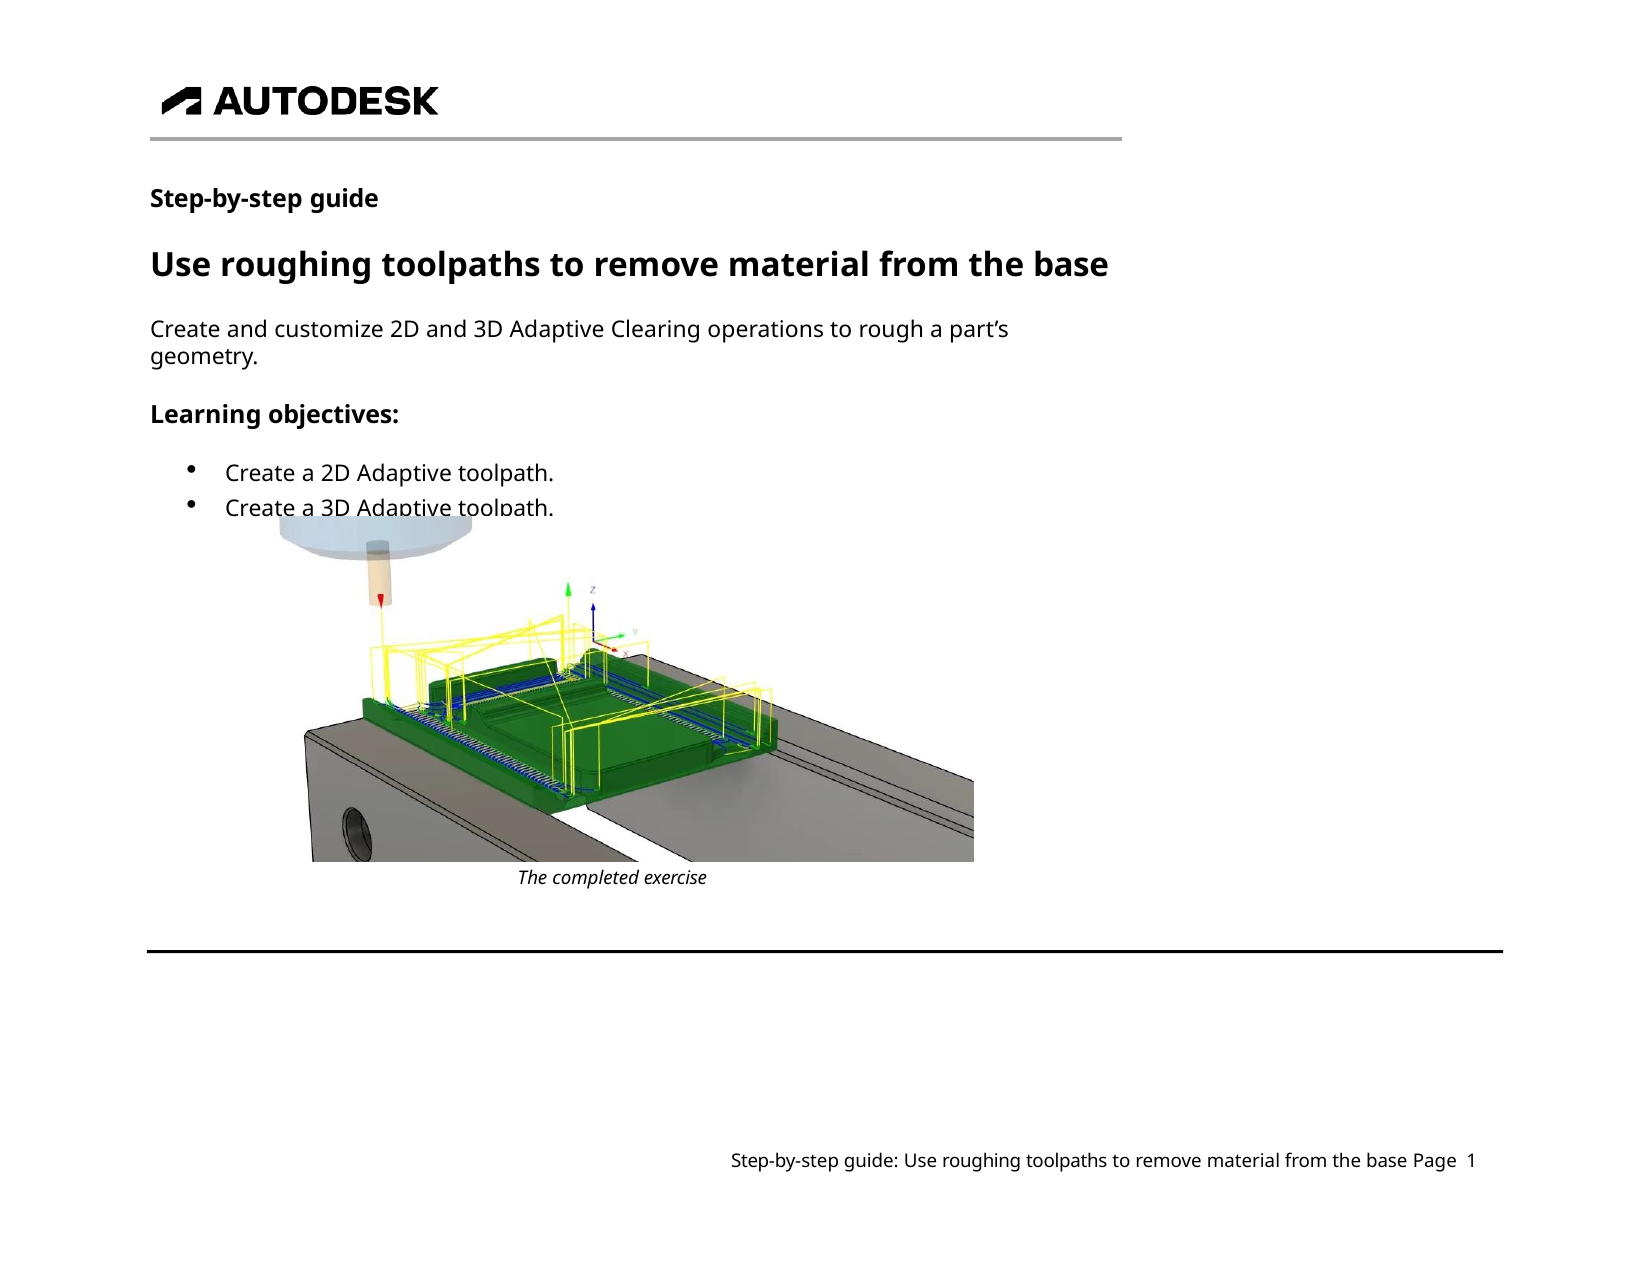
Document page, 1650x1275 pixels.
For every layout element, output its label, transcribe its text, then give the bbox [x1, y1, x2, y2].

picture [161, 86, 439, 115]
slide_number Step-by-step guide: Use roughing toolpaths to remove material from the base Page 10 [729, 1145, 1509, 1275]
text_box Step-by-step guide Use roughing toolpaths to remove material from the base Create and customize 2D and 3D Adaptive Clearing operations to rough a part’s geometry. Learning objectives: Create a 2D Adaptive toolpath. Create a 3D Adaptive toolpath. [147, 180, 1119, 521]
text_box [146, 950, 1504, 954]
text_box The completed exercise [515, 870, 728, 889]
picture [274, 515, 974, 862]
